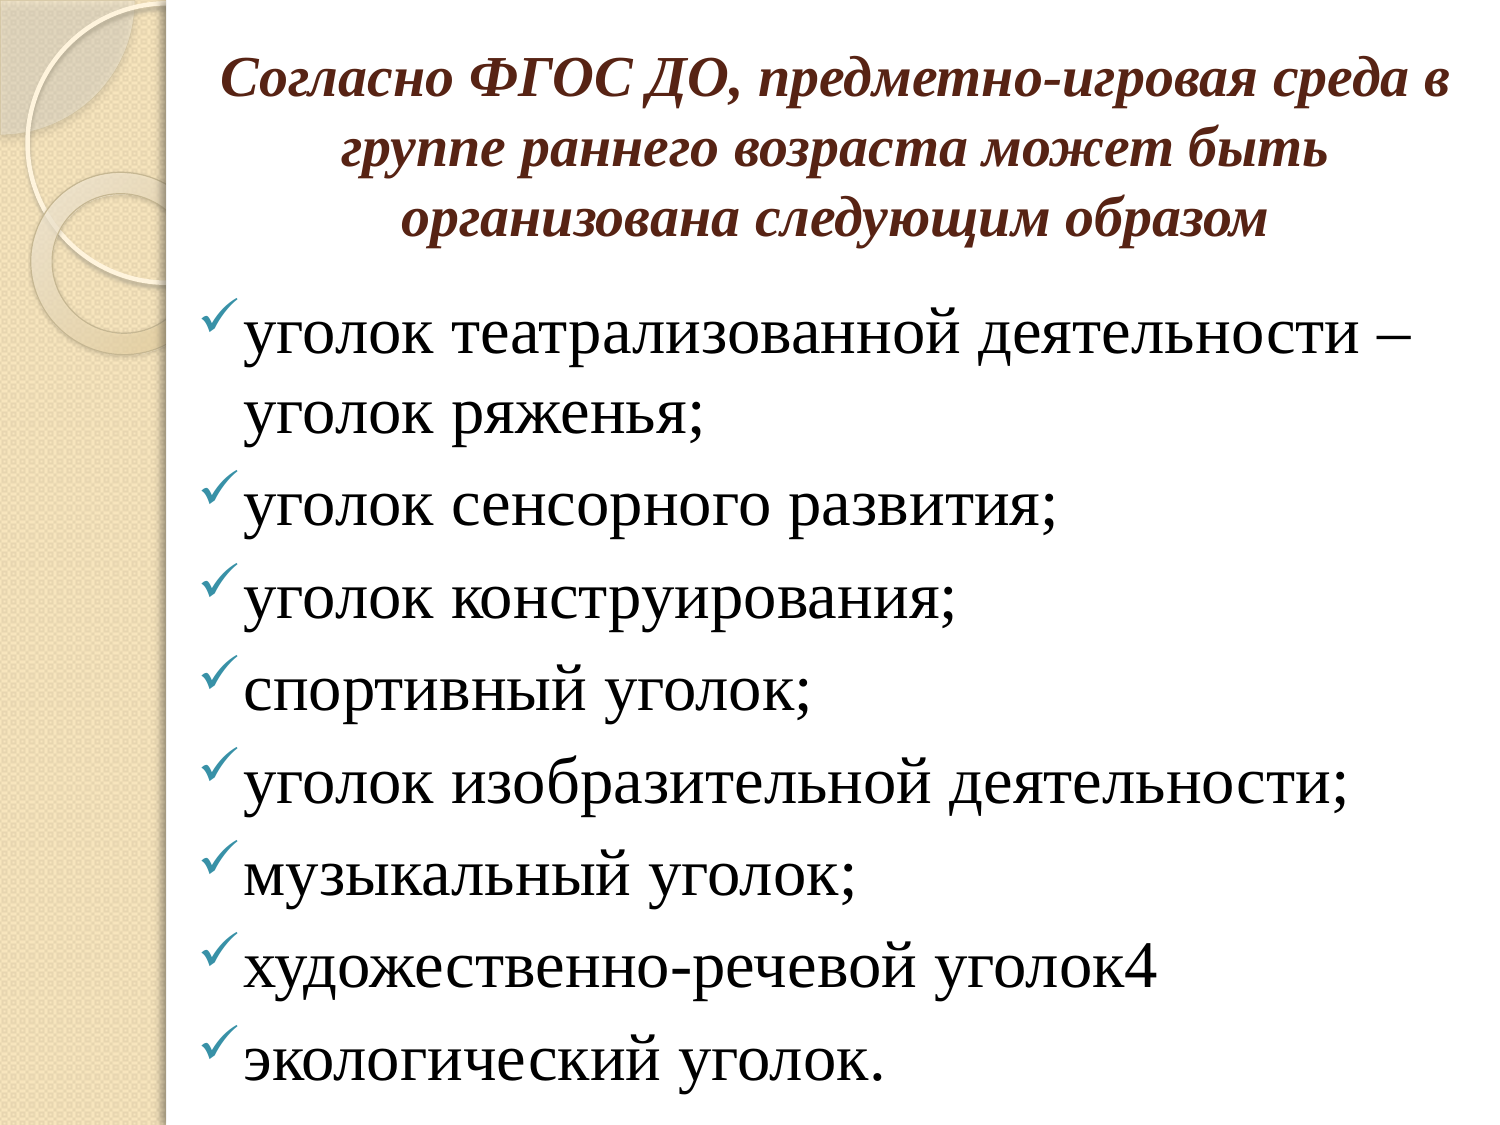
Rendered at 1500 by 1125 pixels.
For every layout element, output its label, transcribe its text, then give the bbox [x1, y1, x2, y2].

title Согласно ФГОС ДО, предметно-игровая среда в группе раннего возраста может быть организована следующим образом [171, 30, 1500, 256]
list уголок театрализованной деятельности – уголок ряженья; уголок сенсорного развития; уголок конструирования; спортивный уголок; уголок изобразительной деятельности; музыкальный уголок; художественно-речевой уголок4 экологический уголок. [168, 278, 1498, 1095]
